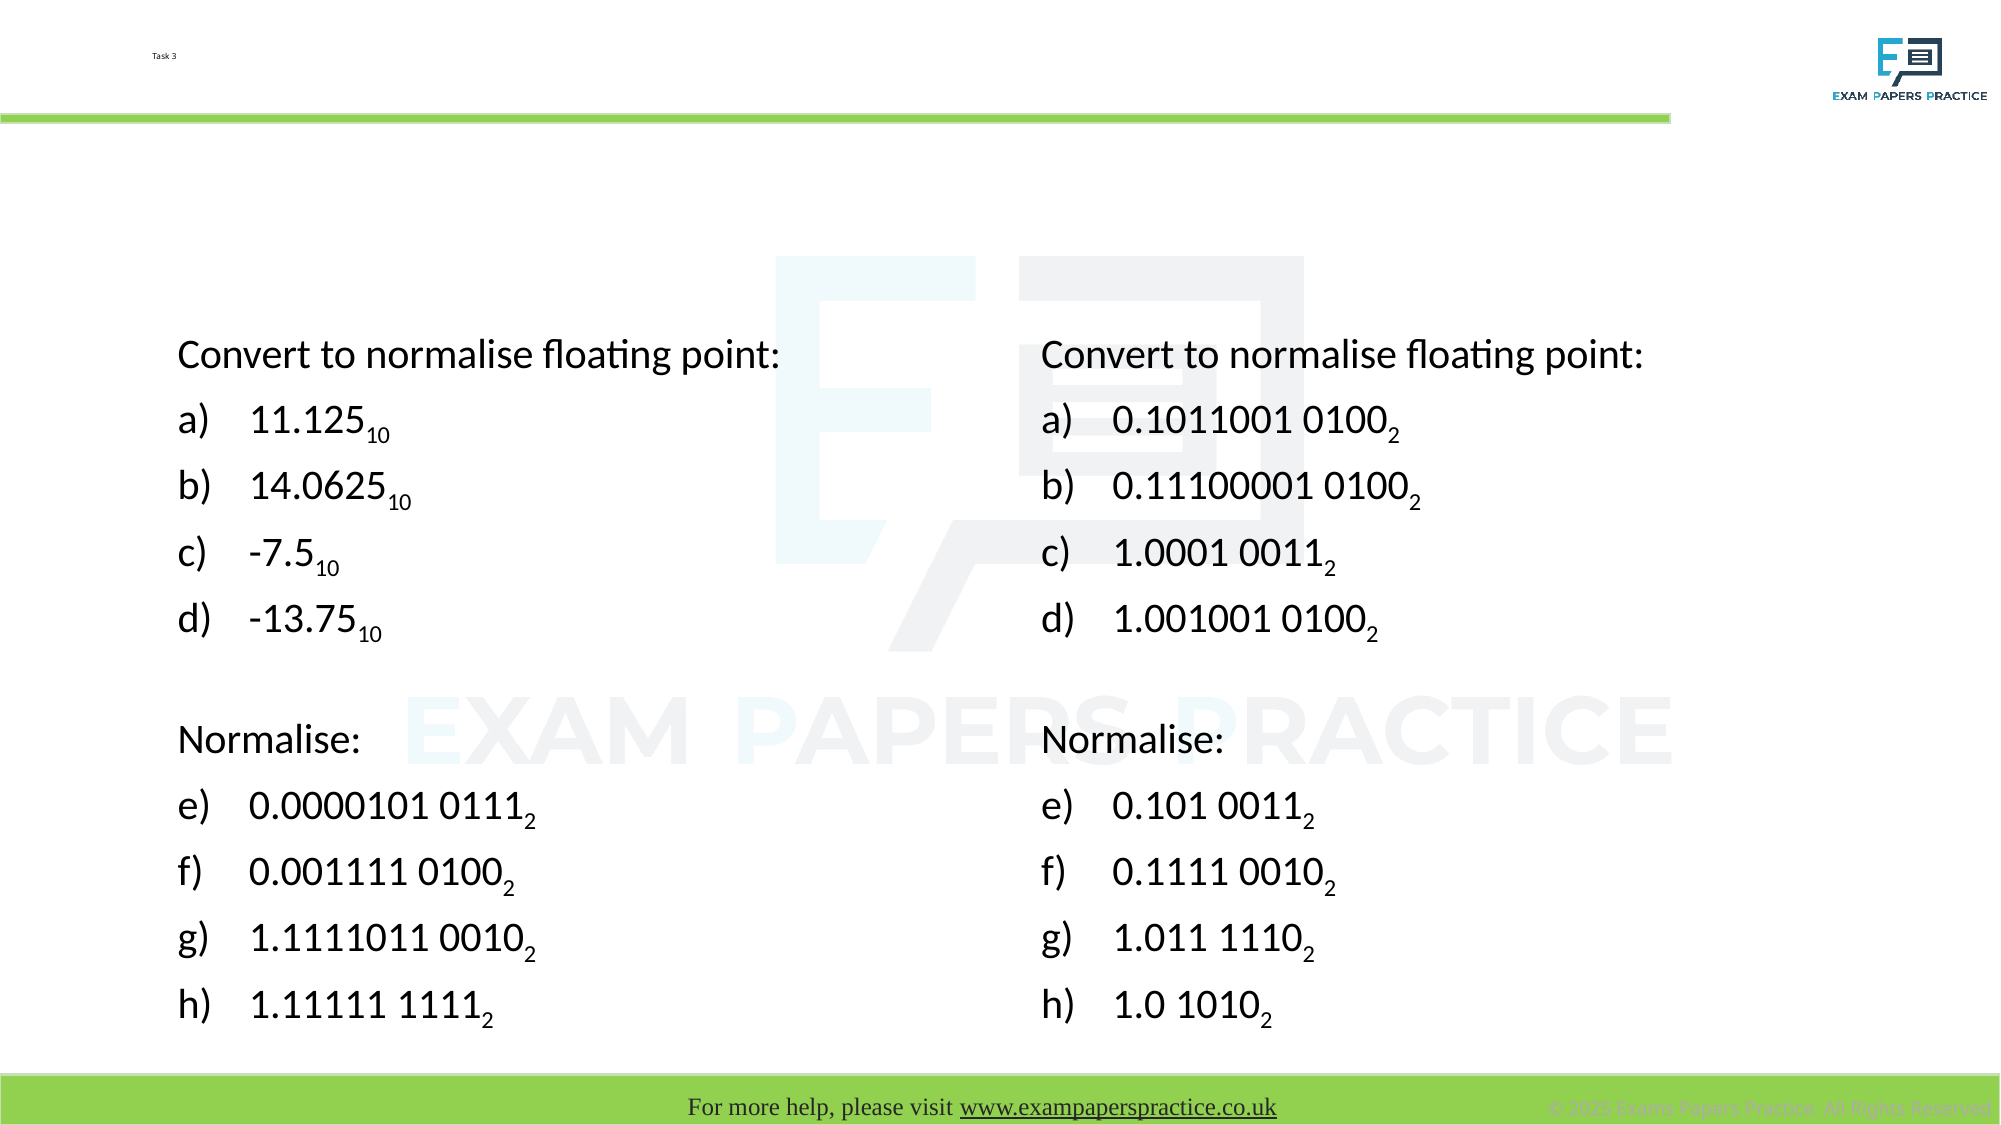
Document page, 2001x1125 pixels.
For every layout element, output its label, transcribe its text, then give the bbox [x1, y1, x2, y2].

text_box Convert to normalise floating point: 11.12510 14.062510 -7.510 -13.7510 Normalise: 0.0000101 01112 0.001111 01002 1.1111011 00102 1.11111 11112 [162, 324, 999, 1039]
title Task 3 [137, 44, 1863, 70]
list Convert to normalise floating point: 0.1011001 01002 0.11100001 01002 1.0001 00112 1.001001 01002 Normalise: 0.101 00112 0.1111 00102 1.011 11102 1.0 10102 [1026, 324, 1863, 1039]
